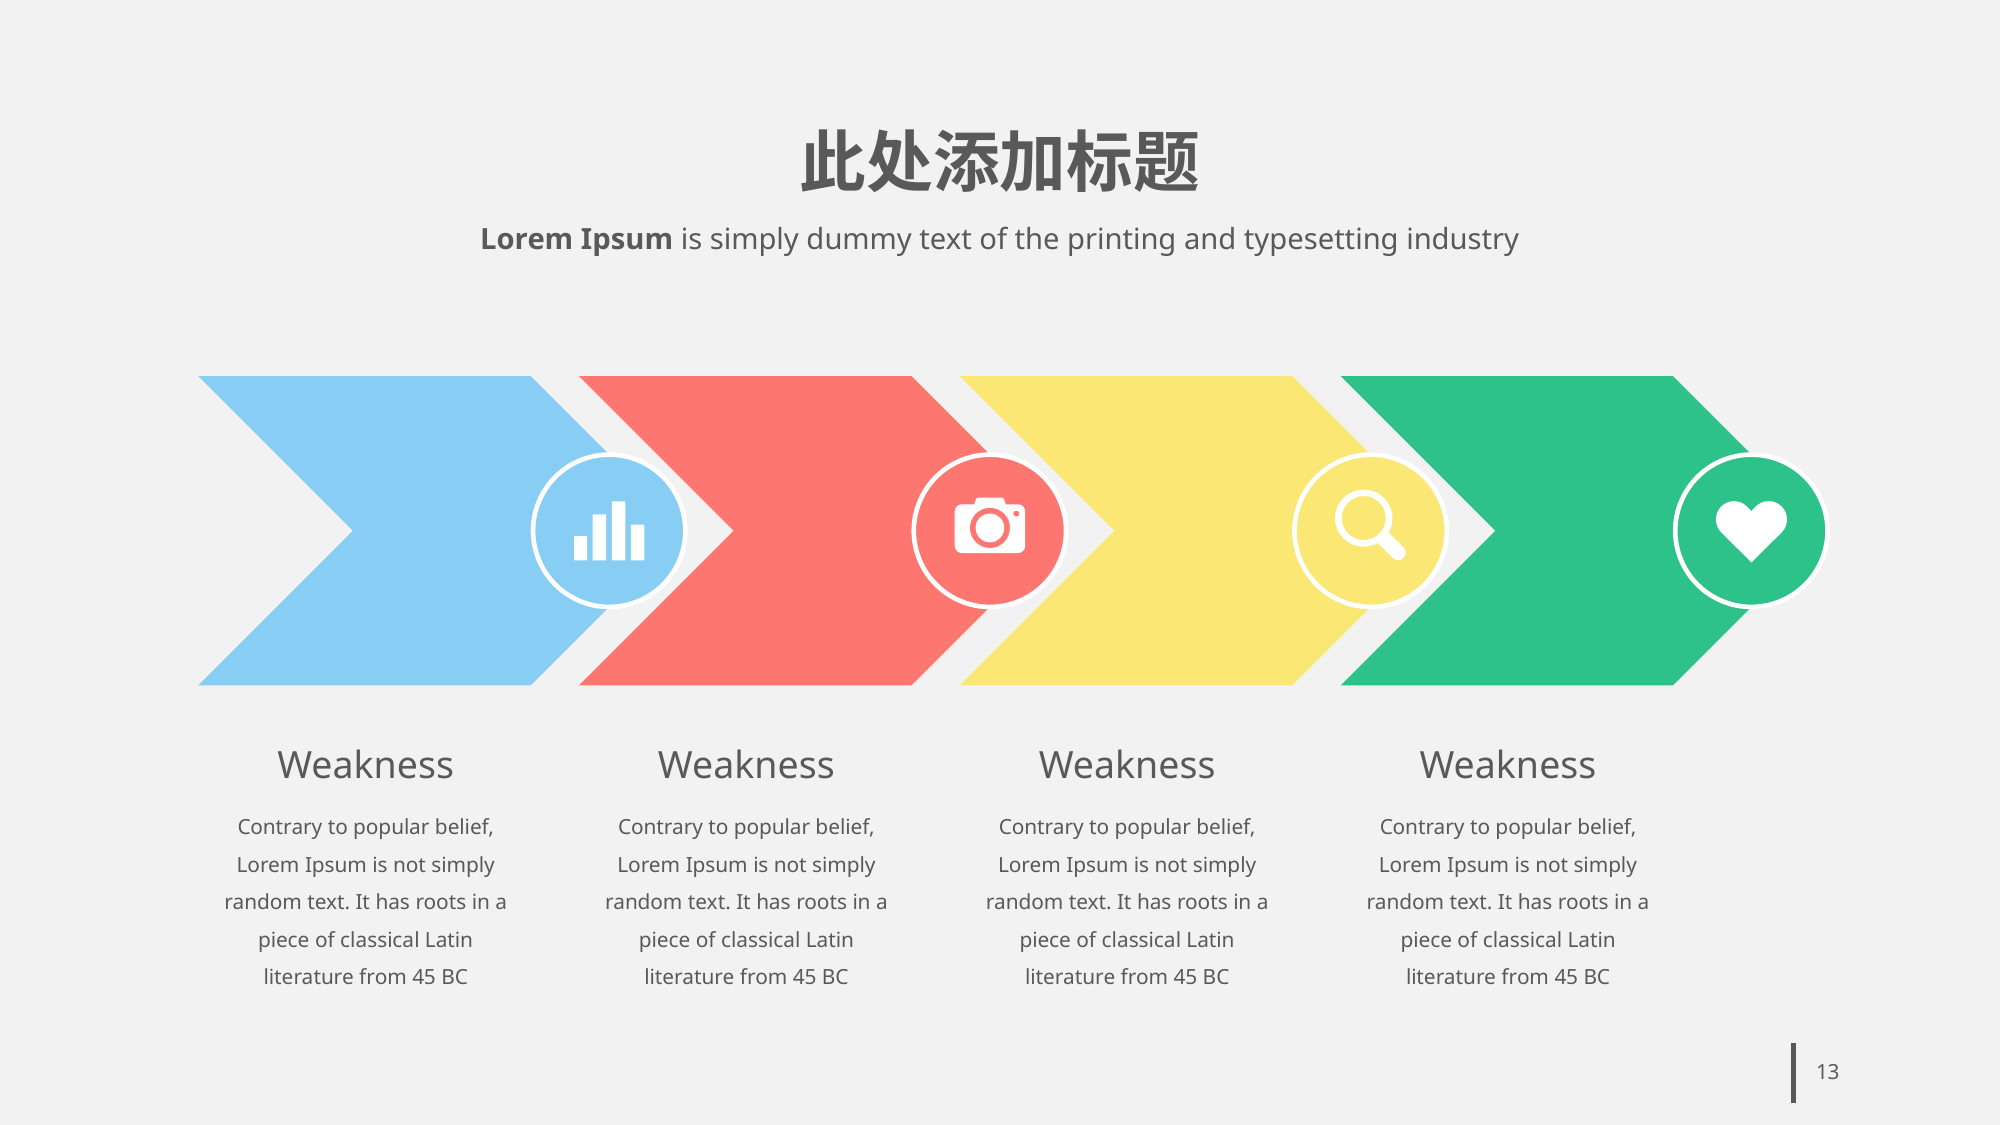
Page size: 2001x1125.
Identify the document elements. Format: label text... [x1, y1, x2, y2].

list Lorem Ipsum is simply dummy text of the printing and typesetting industry [137, 216, 1863, 271]
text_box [1067, 376, 1340, 999]
title 此处添加标题 [137, 59, 1863, 216]
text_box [1340, 376, 1828, 999]
text_box 13 [1796, 1042, 1863, 1103]
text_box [198, 376, 579, 999]
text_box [579, 376, 1067, 999]
